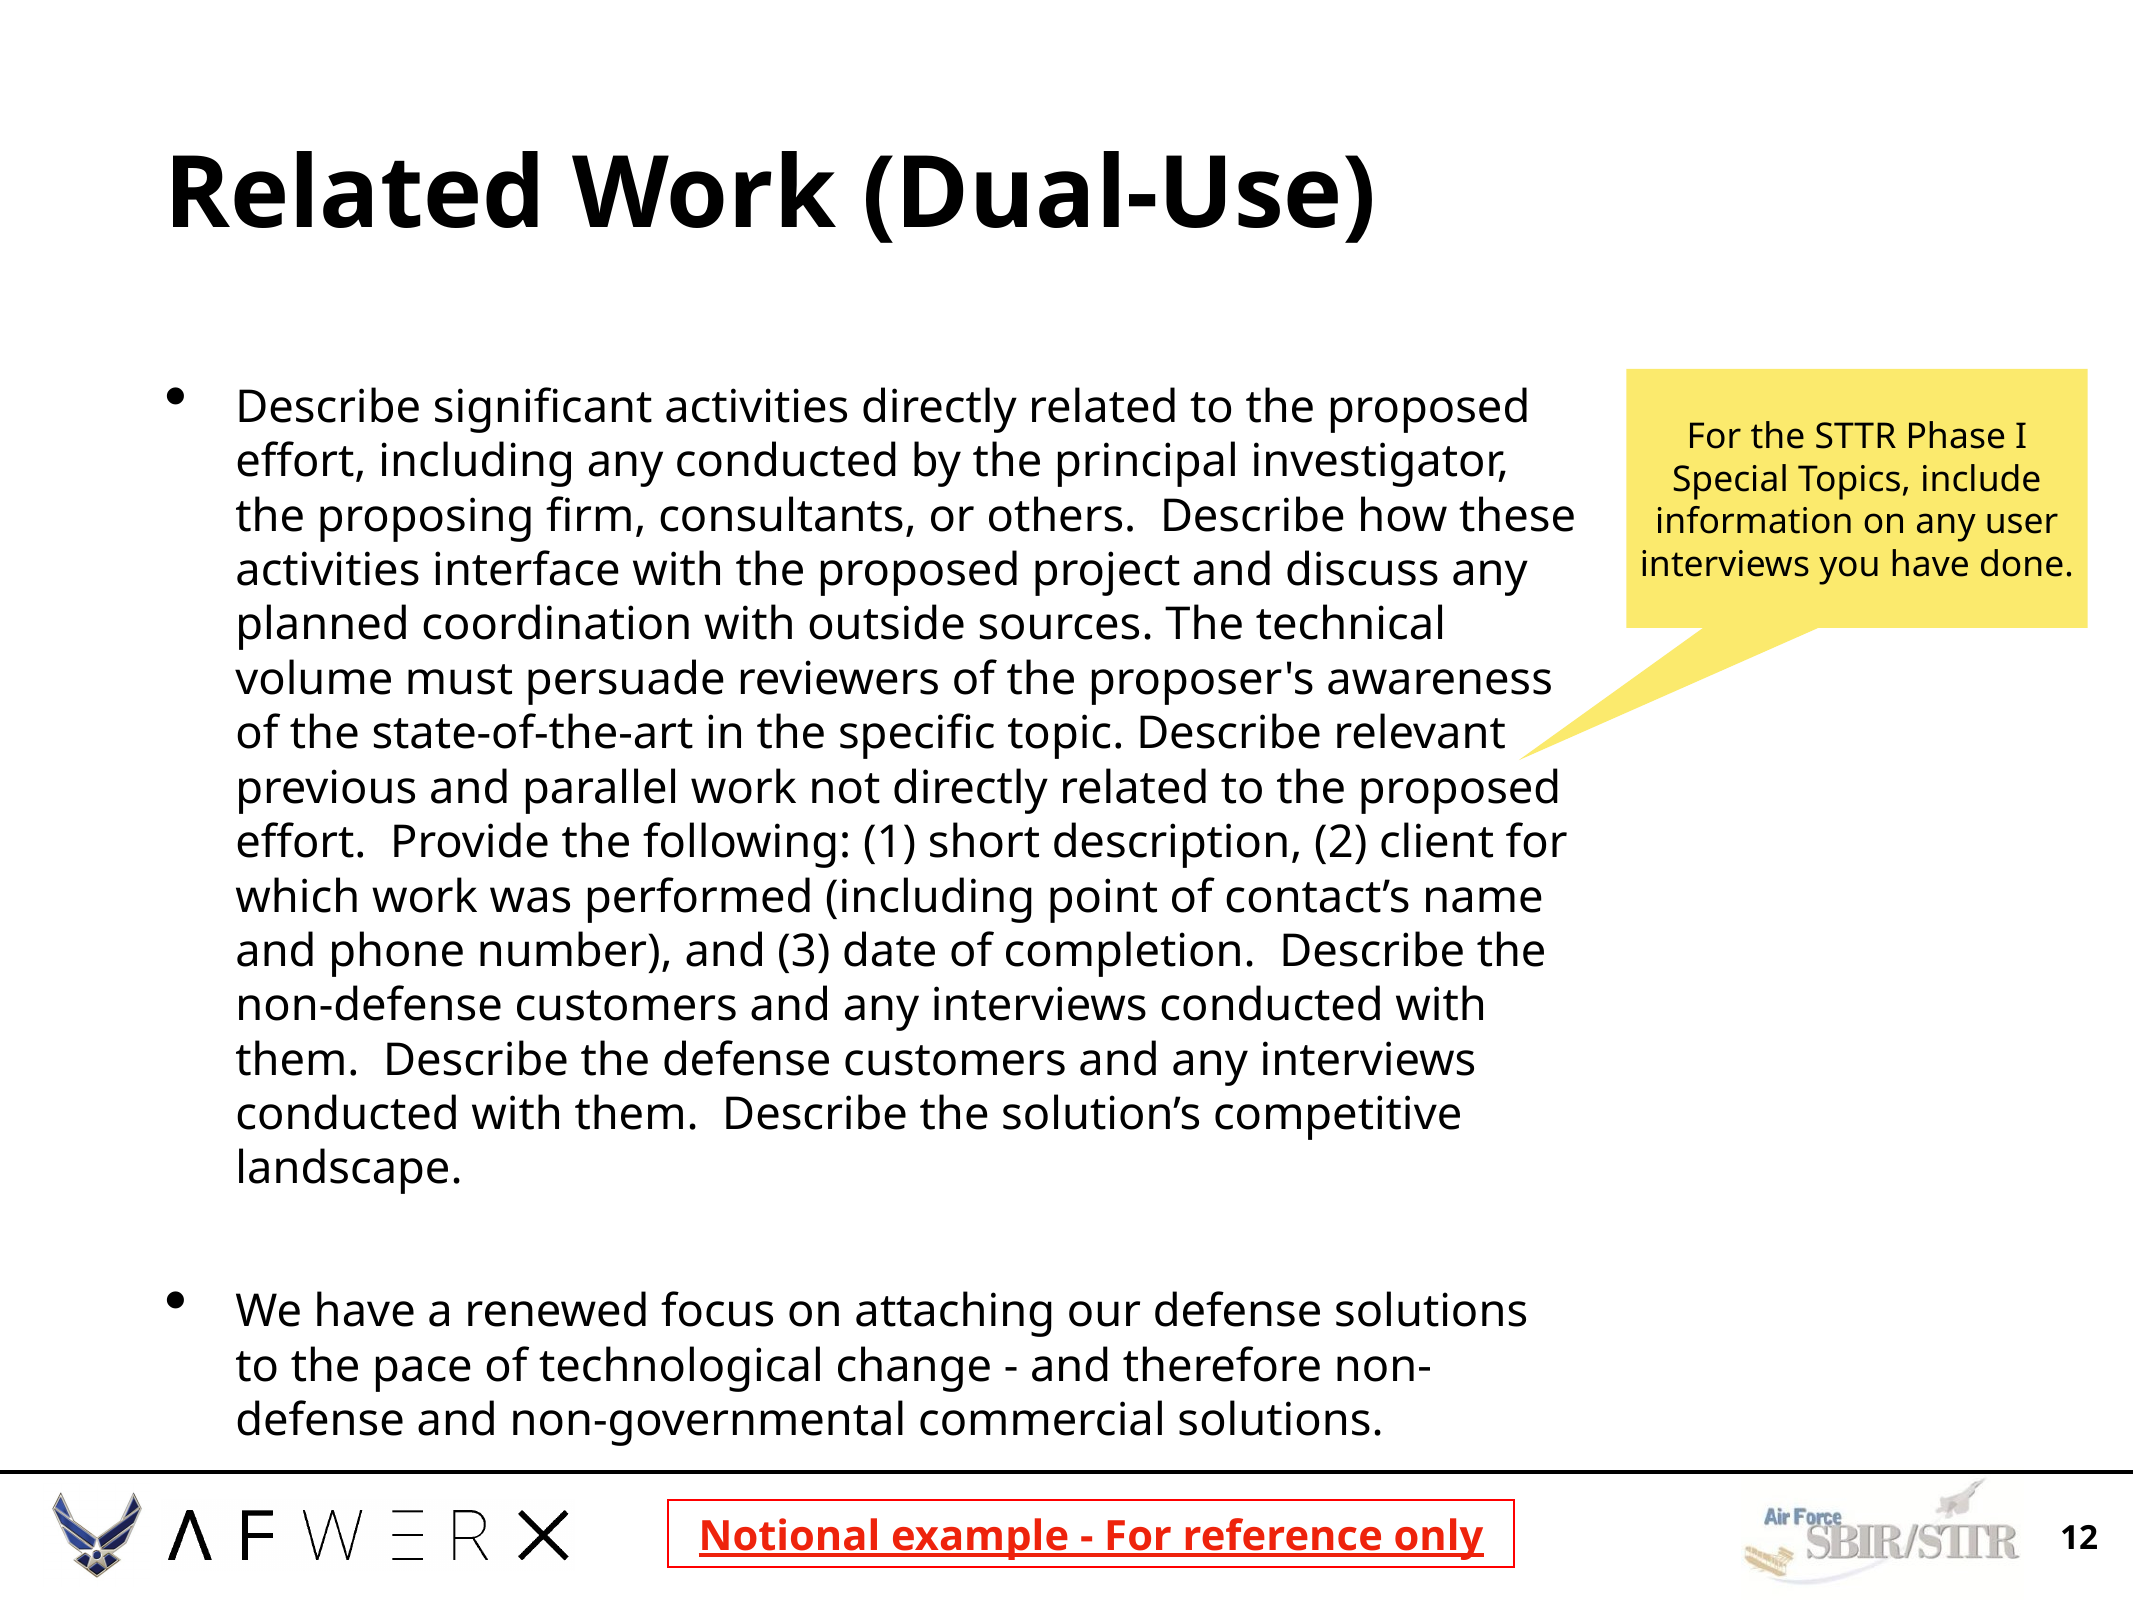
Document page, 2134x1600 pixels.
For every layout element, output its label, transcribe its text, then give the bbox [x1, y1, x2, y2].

picture [43, 1483, 151, 1587]
text_box For the STTR Phase I Special Topics, include information on any user interviews you have done. [1518, 368, 2088, 761]
title Related Work (Dual-Use) [155, 41, 1978, 334]
text_box Most Phase I companies do have these costs. Provide estimates and top-level details of your estimated travel costs. (The actual values are likely to be different than these estimates, and that is okay.) [1741, 1474, 2024, 1600]
list Describe significant activities directly related to the proposed effort, including any conducted by the principal investigator, the proposing firm, consultants, or others. Describe how these activities interface with the proposed project and discuss any planned coordination with outside sources. The technical volume must persuade reviewers of the proposer's awareness of the state-of-the-art in the specific topic. Describe relevant previous and parallel work not directly related to the proposed effort. Provide the following: (1) short description, (2) client for which work was performed (including point of contact’s name and phone number), and (3) date of completion. Describe the non-defense customers and any interviews conducted with them. Describe the defense customers and any interviews conducted with them. Describe the solution’s competitive landscape. We have a renewed focus on attaching our defense solutions to the pace of technological change - and therefore non-defense and non-governmental commercial solutions. [155, 368, 1590, 1457]
